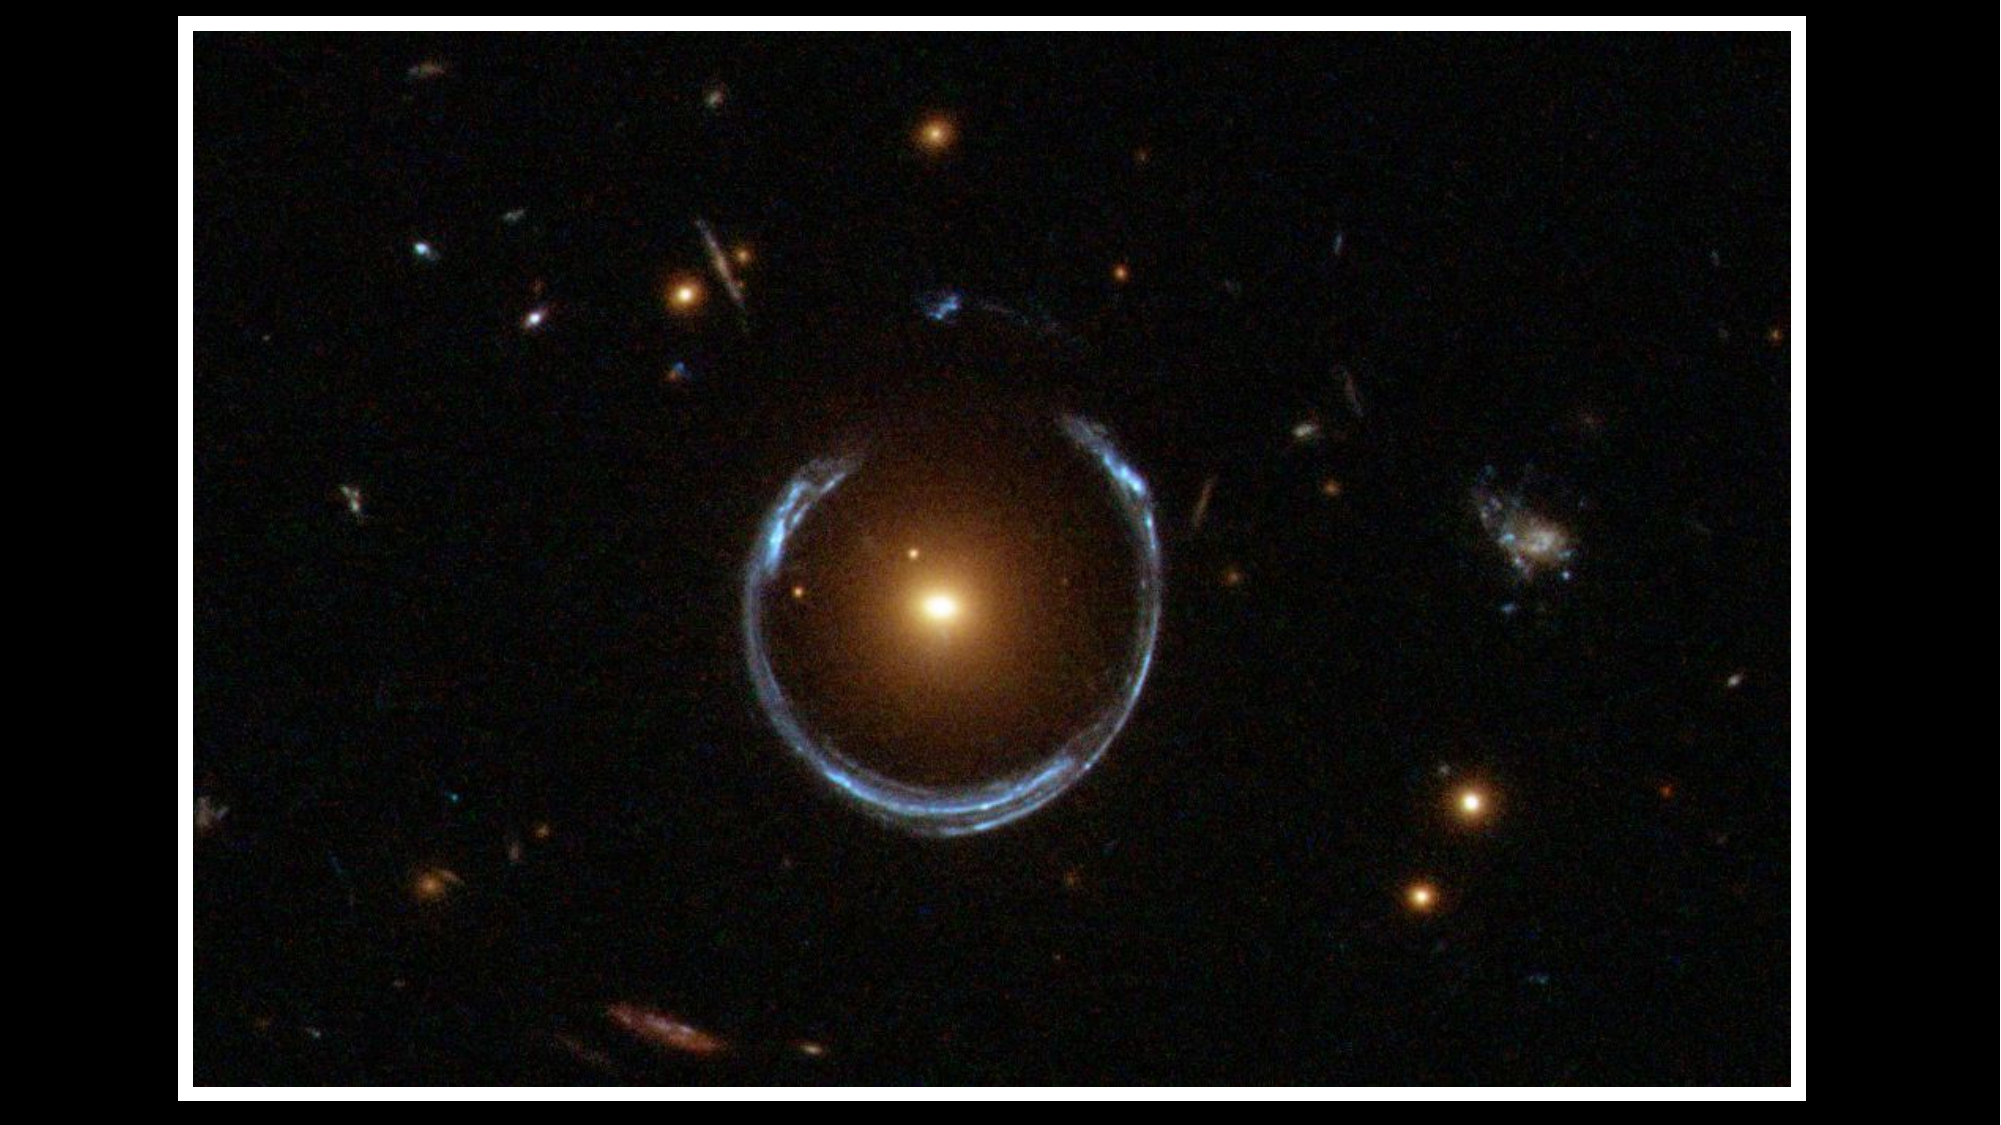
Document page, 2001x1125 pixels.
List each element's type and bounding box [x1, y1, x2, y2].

picture [192, 30, 1791, 1087]
